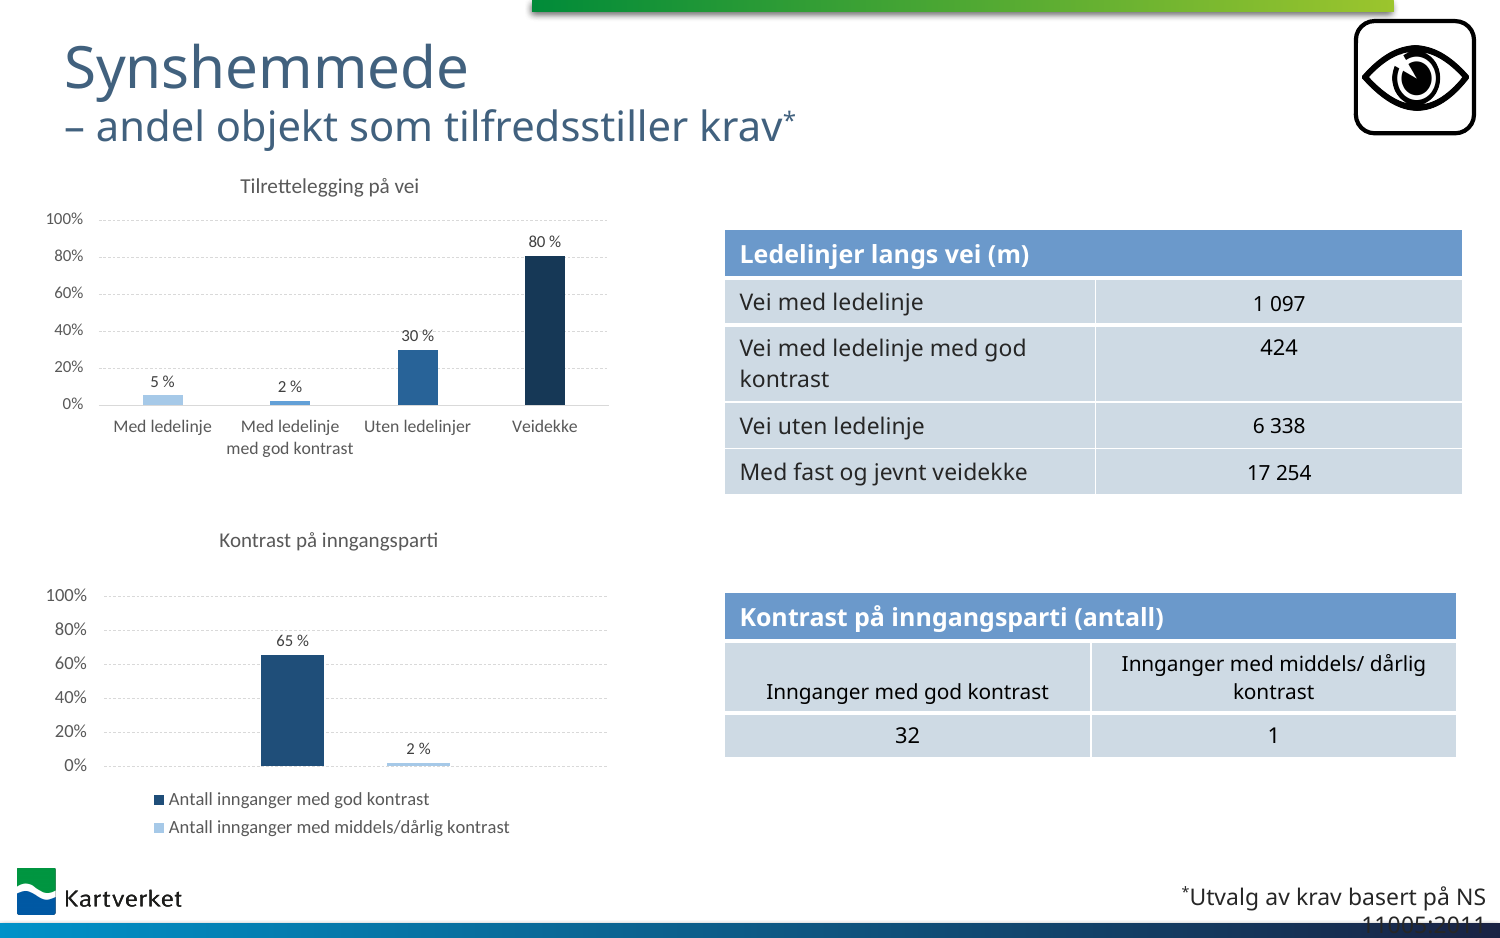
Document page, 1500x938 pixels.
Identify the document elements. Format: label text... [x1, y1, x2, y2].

table_cell Innganger med middels/ dårlig kontrast [1092, 643, 1456, 711]
table_cell Med fast og jevnt veidekke [725, 449, 1095, 494]
table_cell 1 097 [1096, 280, 1462, 323]
table_cell 6 338 [1096, 403, 1462, 448]
text_box *Utvalg av krav basert på NS 11005:2011 [1068, 873, 1500, 938]
picture [41, 520, 617, 846]
table_header Kontrast på inngangsparti (antall) [725, 593, 1456, 639]
table_cell 424 [1096, 327, 1462, 401]
table_cell 17 254 [1096, 449, 1462, 494]
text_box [1355, 20, 1475, 134]
table_cell 1 [1092, 715, 1456, 757]
table_cell Innganger med god kontrast [725, 643, 1090, 711]
table_cell Vei med ledelinje med god kontrast [725, 327, 1095, 401]
table_cell Vei med ledelinje [725, 280, 1095, 323]
table_header Ledelinjer langs vei (m) [725, 230, 1462, 276]
picture [41, 166, 619, 492]
table_cell Vei uten ledelinje [725, 403, 1095, 448]
table_cell 32 [725, 715, 1090, 757]
text_box Synshemmede – andel objekt som tilfredsstiller krav* [49, 24, 1431, 158]
